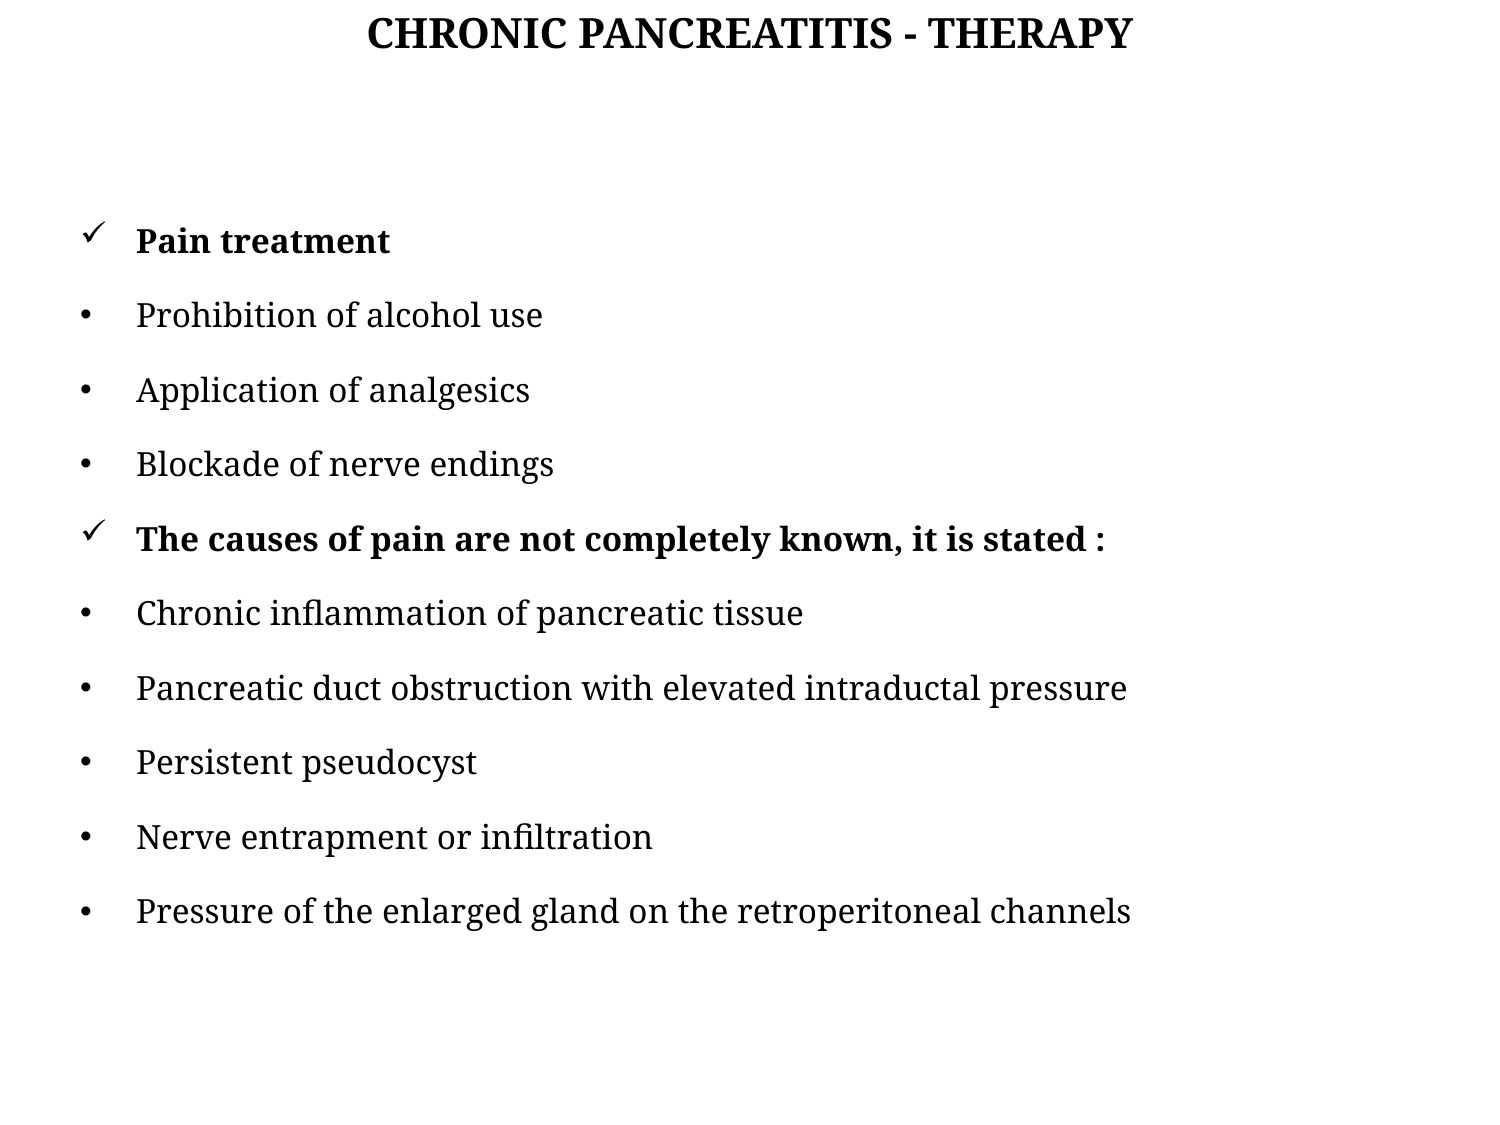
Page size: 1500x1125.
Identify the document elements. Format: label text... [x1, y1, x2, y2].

list Pain treatment Prohibition of alcohol use Application of analgesics Blockade of nerve endings The causes of pain are not completely known, it is stated : Chronic inflammation of pancreatic tissue Pancreatic duct obstruction with elevated intraductal pressure Persistent pseudocyst Nerve entrapment or infiltration Pressure of the enlarged gland on the retroperitoneal channels [64, 184, 1415, 1038]
text_box CHRONIC PANCREATITIS - THERAPY [0, 0, 1500, 63]
